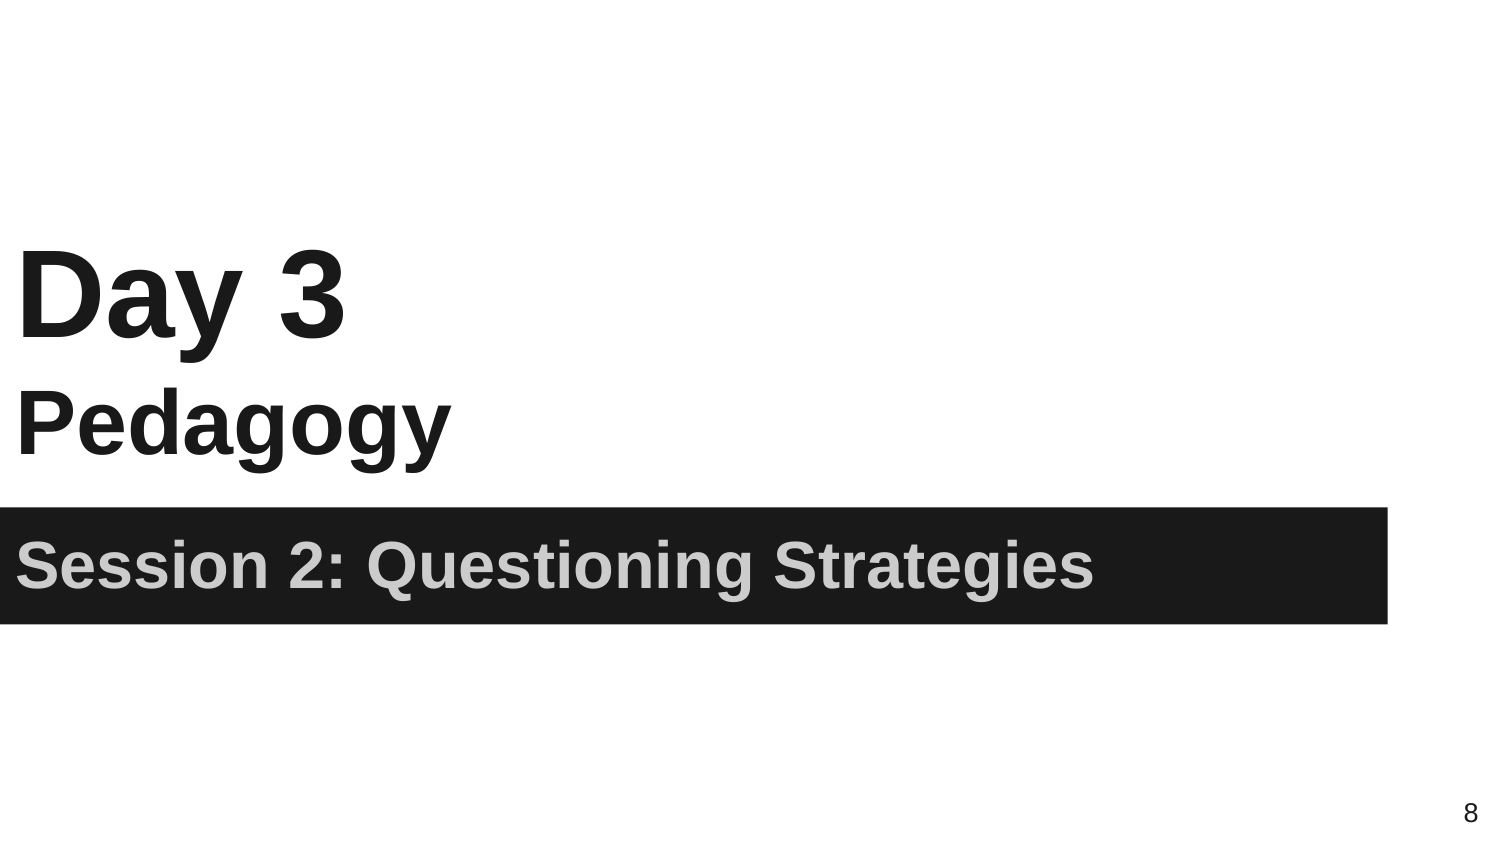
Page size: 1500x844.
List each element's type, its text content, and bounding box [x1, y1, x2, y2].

subtitle Session 2: Questioning Strategies [0, 507, 1474, 617]
slide_number 8 [1403, 779, 1494, 844]
title Day 3 Pedagogy [0, 163, 1453, 488]
